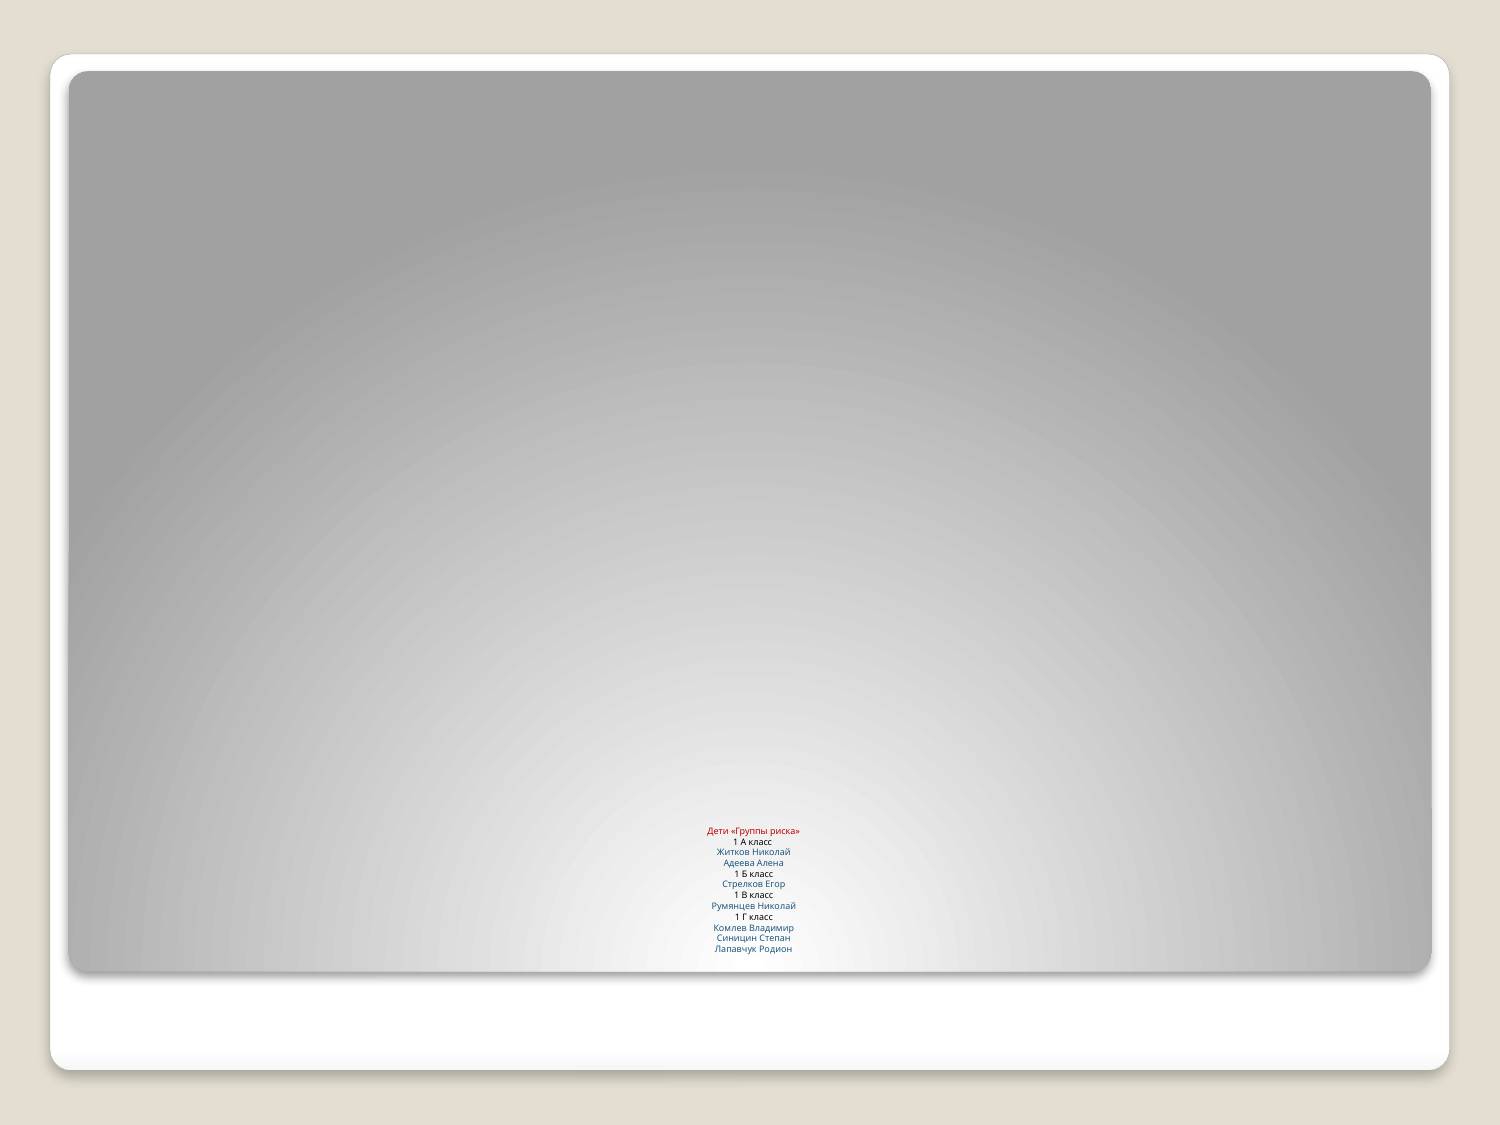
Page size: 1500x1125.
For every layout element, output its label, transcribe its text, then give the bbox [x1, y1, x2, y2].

title Дети «Группы риска» 1 А класс Житков Николай Адеева Алена 1 Б класс Стрелков Егор 1 В класс Румянцев Николай 1 Г класс Комлев Владимир Синицин Степан Лапавчук Родион [82, 817, 1425, 991]
